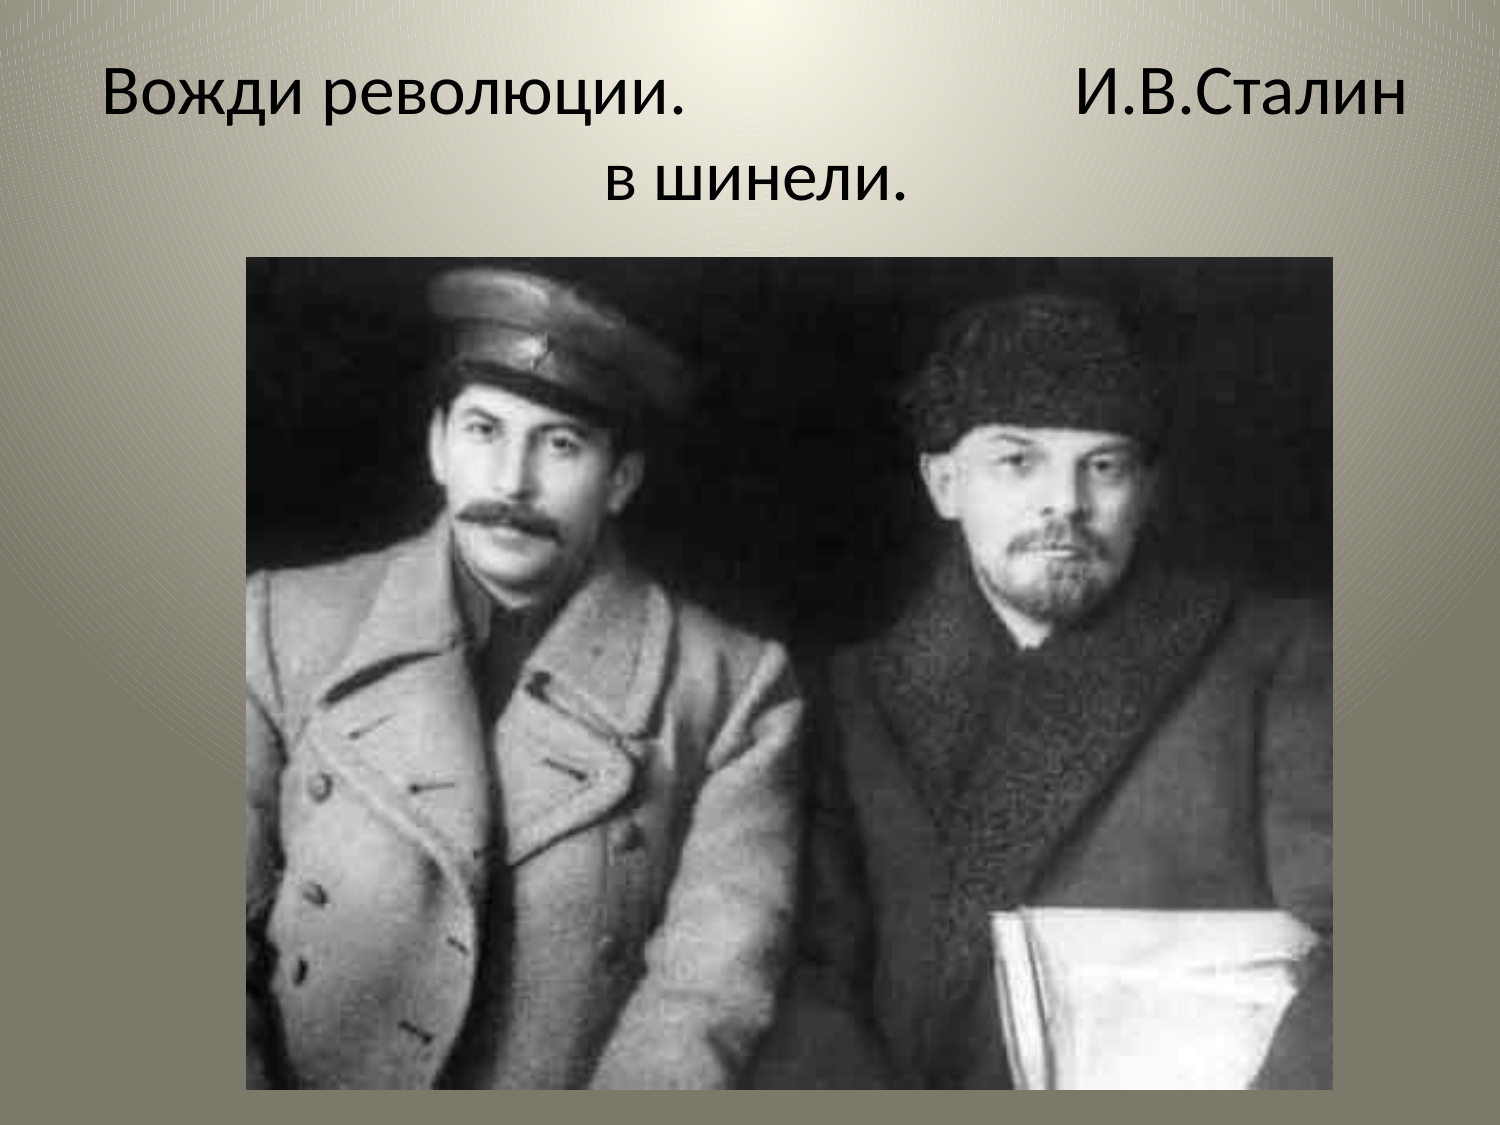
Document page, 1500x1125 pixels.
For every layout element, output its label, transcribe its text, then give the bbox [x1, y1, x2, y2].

title Вожди революции. И.В.Сталин в шинели. [82, 35, 1432, 223]
picture [245, 257, 1333, 1091]
